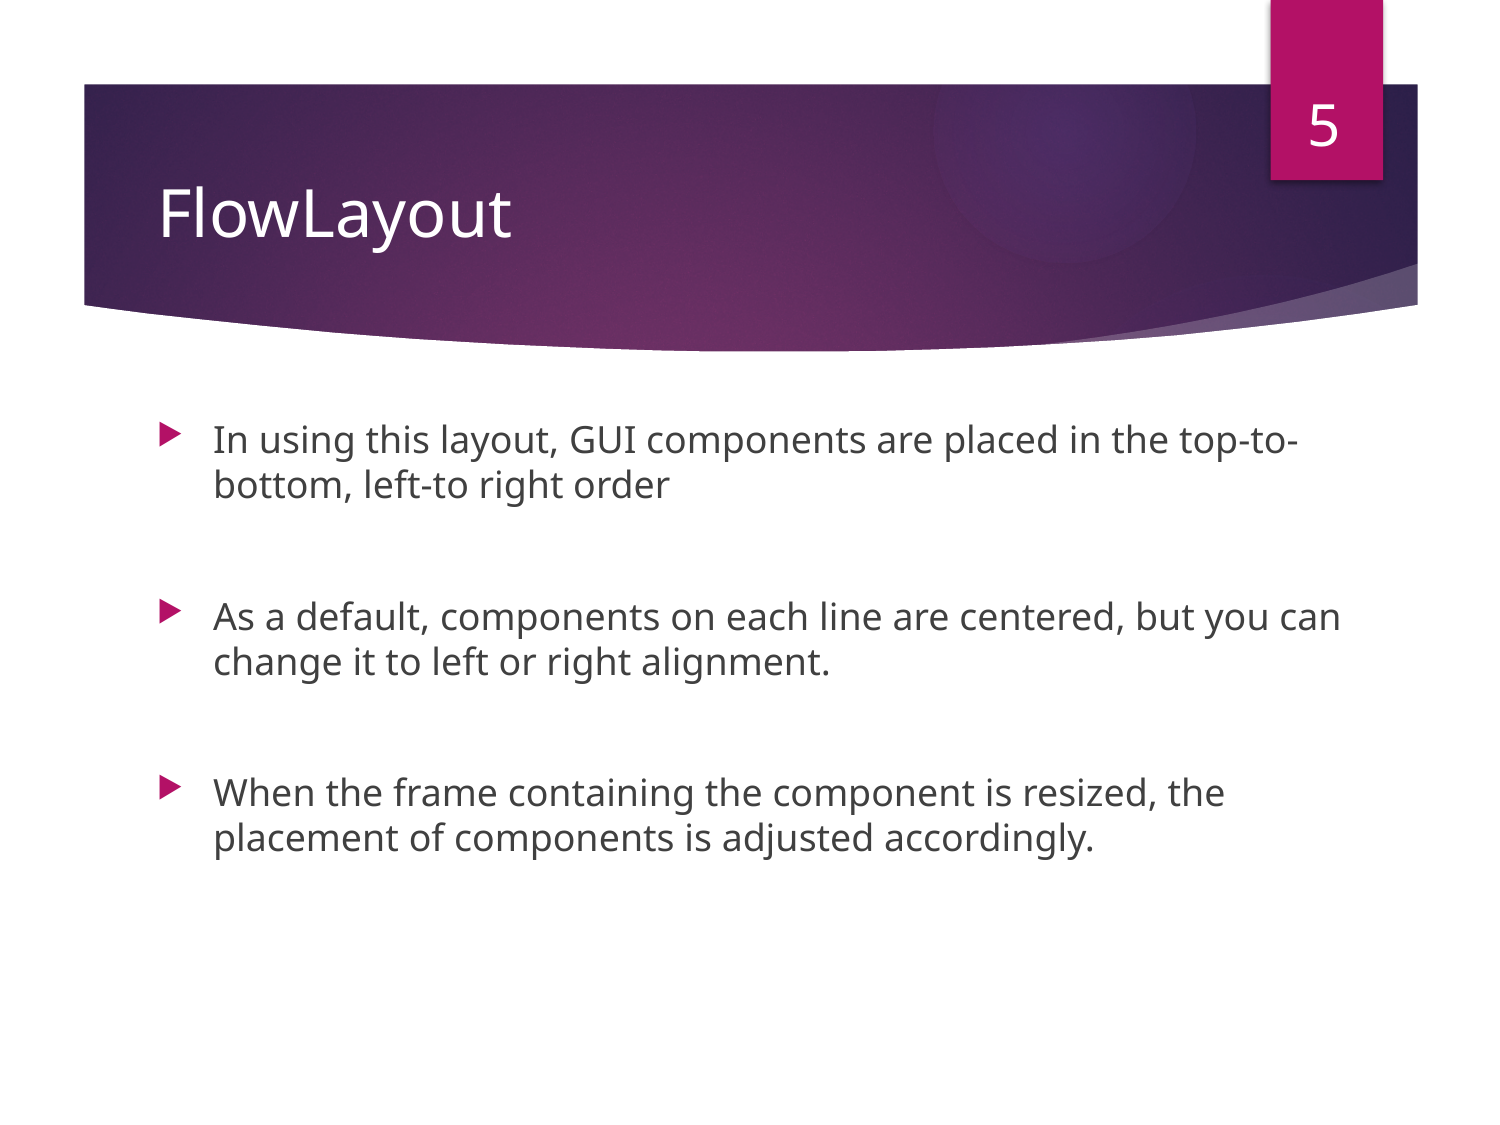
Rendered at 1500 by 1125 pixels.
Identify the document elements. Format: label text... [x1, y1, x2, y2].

list In using this layout, GUI components are placed in the top-to-bottom, left-to right order As a default, components on each line are centered, but you can change it to left or right alignment. When the frame containing the component is resized, the placement of components is adjusted accordingly. [141, 408, 1390, 988]
title FlowLayout [142, 152, 1183, 269]
slide_number 5 [1259, 48, 1390, 175]
